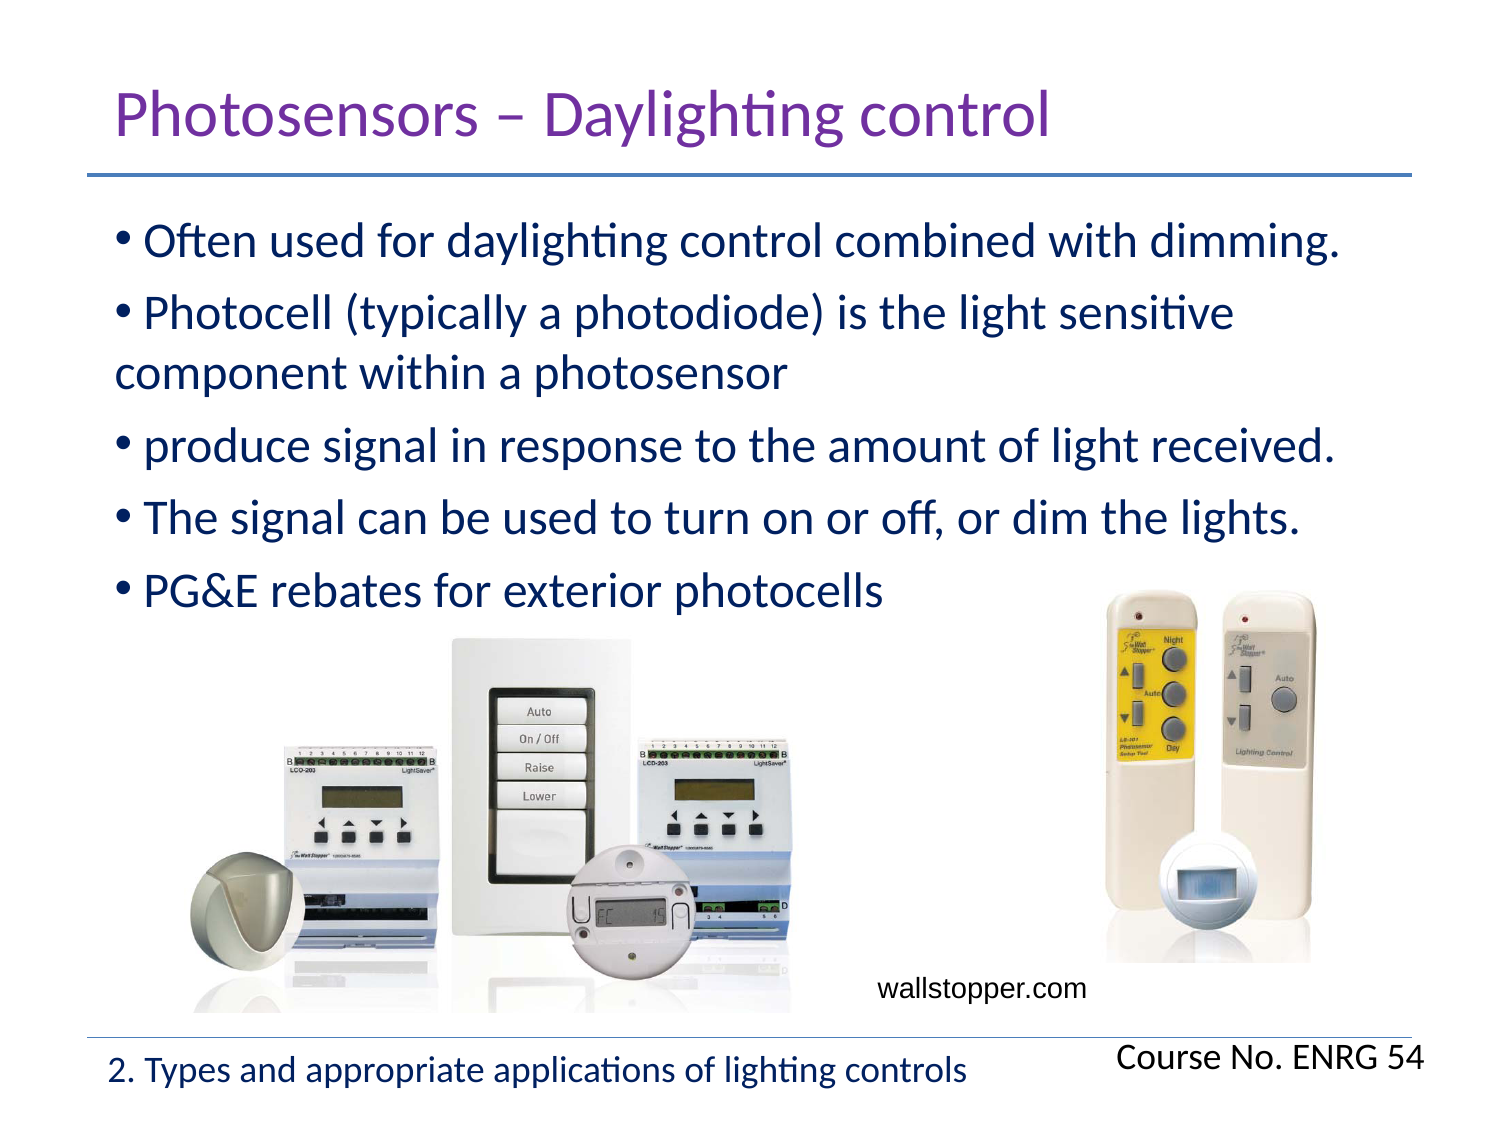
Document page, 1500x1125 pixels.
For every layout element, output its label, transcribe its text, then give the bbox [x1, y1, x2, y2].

text_box 2. Types and appropriate applications of lighting controls [92, 1046, 984, 1098]
picture [162, 624, 840, 1013]
picture [1099, 574, 1343, 963]
text_box wallstopper.com [862, 962, 1103, 1013]
text_box Photosensors – Daylighting control [99, 62, 1313, 158]
text_box Often used for daylighting control combined with dimming. Photocell (typically a photodiode) is the light sensitive component within a photosensor produce signal in response to the amount of light received. The signal can be used to turn on or off, or dim the lights. PG&E rebates for exterior photocells [99, 199, 1388, 698]
text_box Course No. ENRG 54 [1101, 1024, 1441, 1085]
